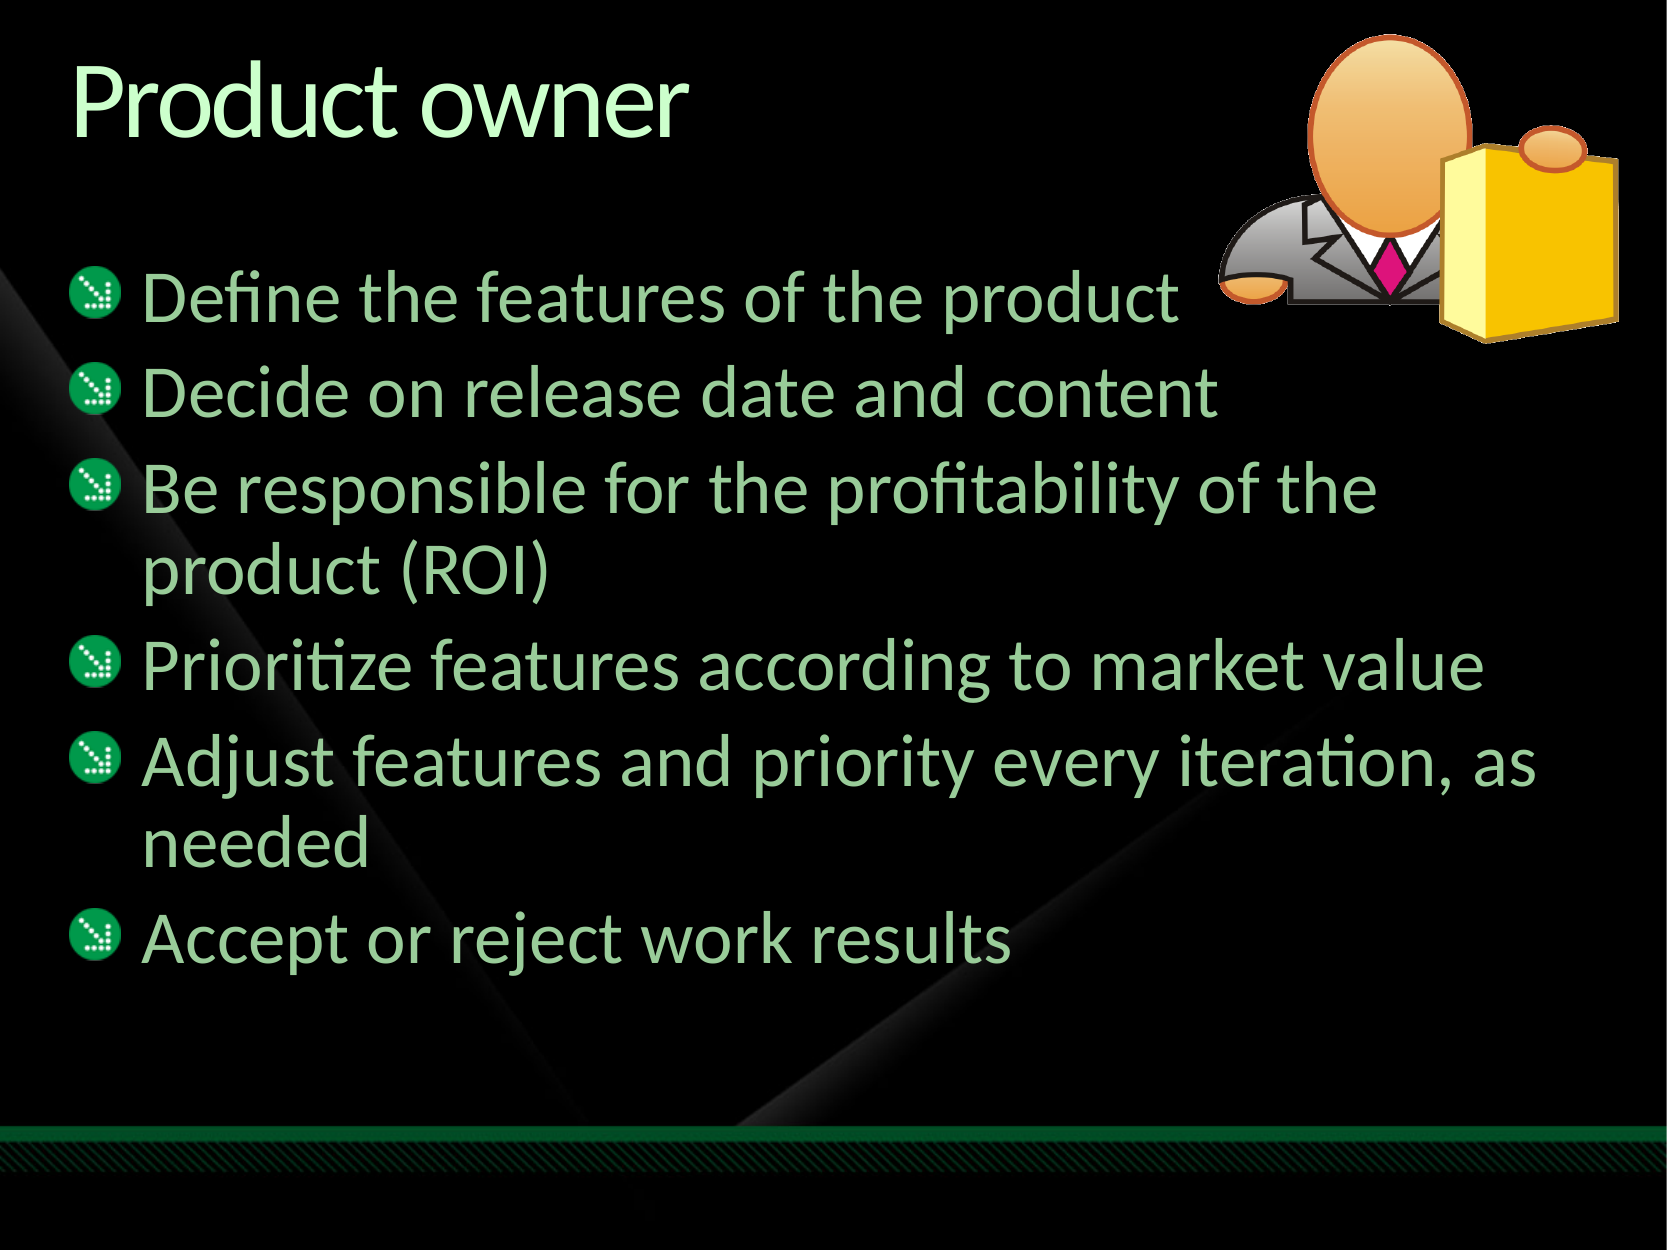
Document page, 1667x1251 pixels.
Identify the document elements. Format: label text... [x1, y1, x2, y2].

list Define the features of the product Decide on release date and content Be responsible for the profitability of the product (ROI) Prioritize features according to market value Adjust features and priority every iteration, as needed Accept or reject work results [69, 257, 1598, 661]
title Product owner [69, 41, 1213, 164]
picture [0, 0, 1667, 1250]
